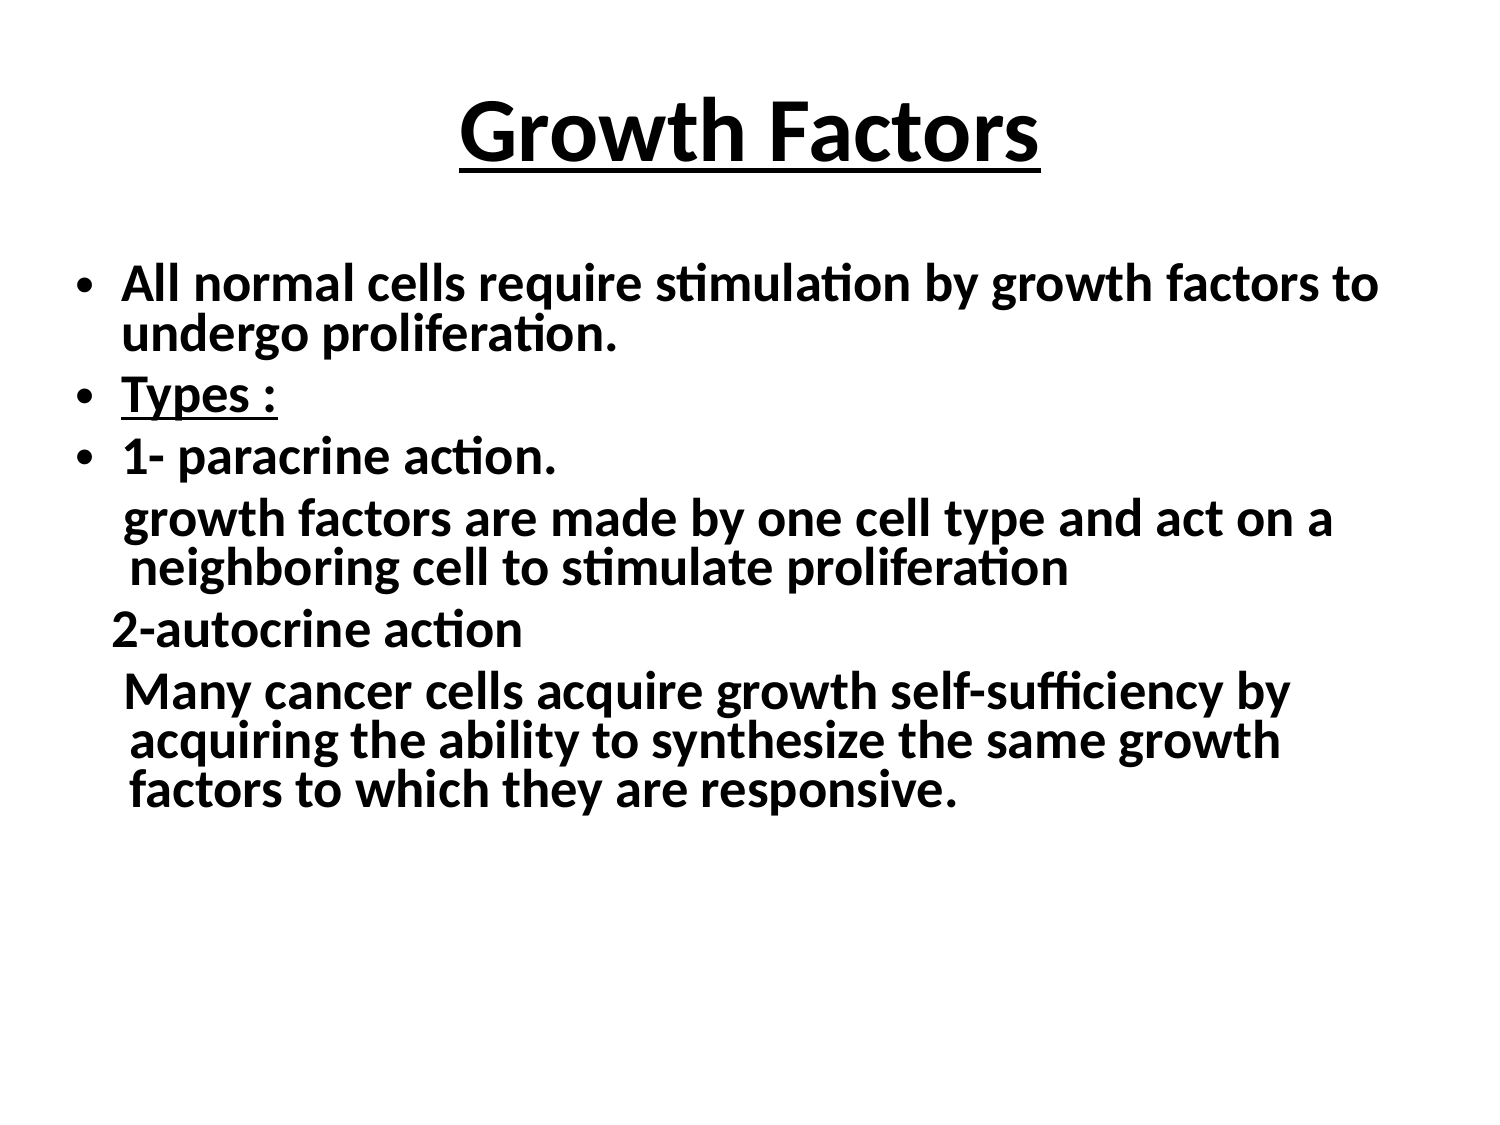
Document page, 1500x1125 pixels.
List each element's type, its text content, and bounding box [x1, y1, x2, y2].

list All normal cells require stimulation by growth factors to undergo proliferation. Types : 1- paracrine action. growth factors are made by one cell type and act on a neighboring cell to stimulate proliferation 2-autocrine action Many cancer cells acquire growth self-sufficiency by acquiring the ability to synthesize the same growth factors to which they are responsive. [75, 262, 1425, 1005]
title Growth Factors [75, 45, 1425, 233]
